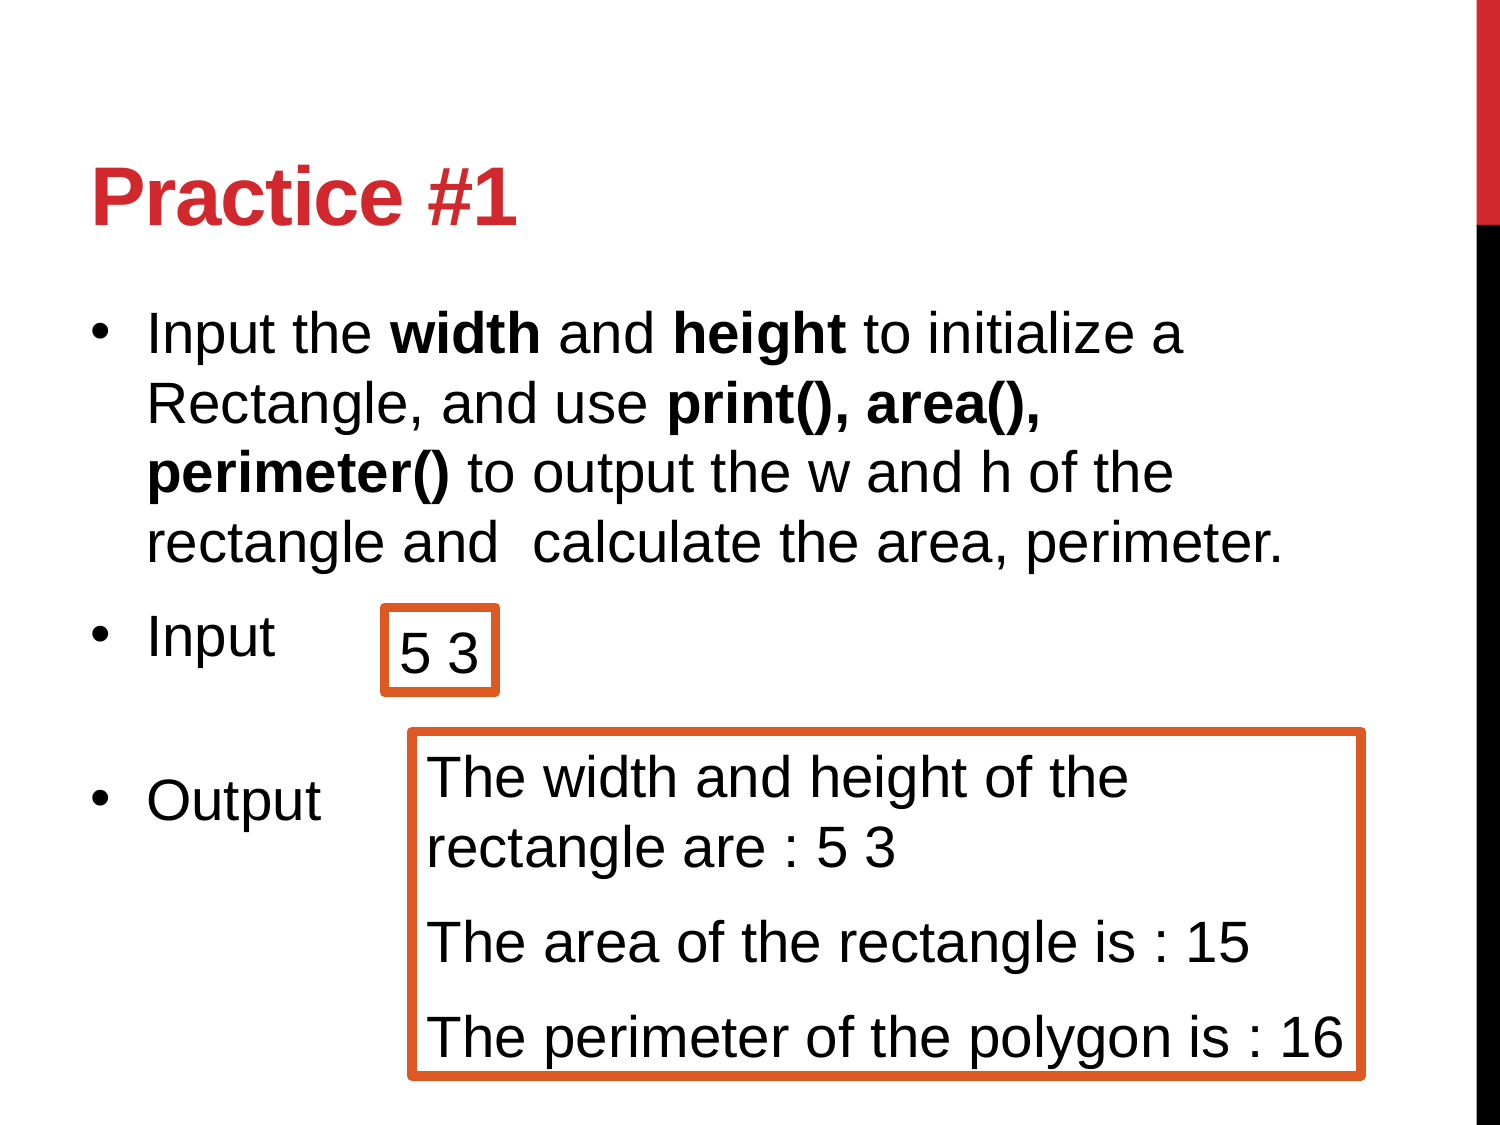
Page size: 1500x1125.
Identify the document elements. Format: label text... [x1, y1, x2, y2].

text_box Practice #1 [74, 24, 1350, 250]
text_box 5 3 [384, 607, 496, 693]
text_box The width and height of the rectangle are : 5 3 The area of the rectangle is : 15 The perimeter of the polygon is : 16 [411, 731, 1361, 1077]
list Input the width and height to initialize a Rectangle, and use print(), area(), perimeter() to output the w and h of the rectangle and calculate the area, perimeter. Input Output [75, 287, 1350, 1005]
